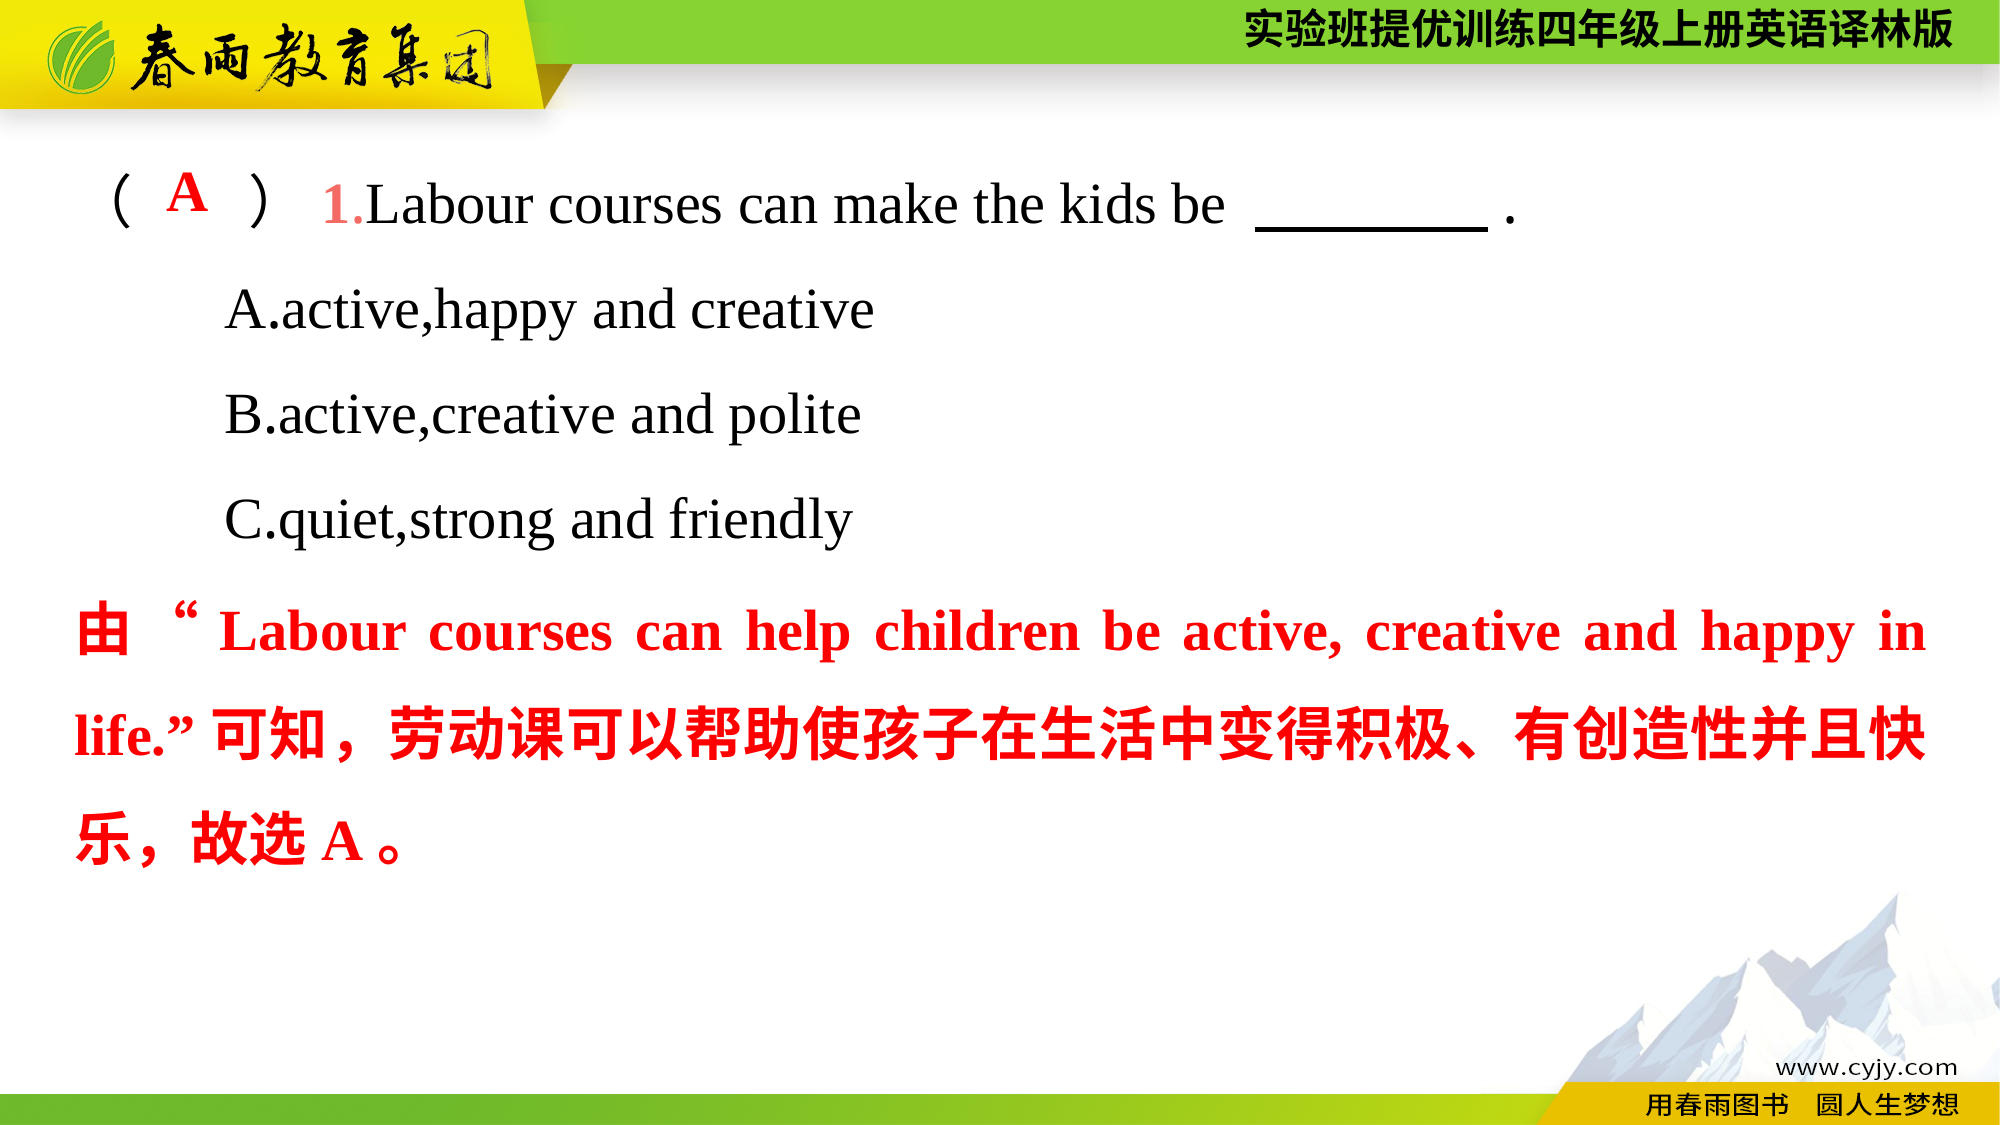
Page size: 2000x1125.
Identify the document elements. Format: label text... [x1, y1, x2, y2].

text_box 由“Labour courses can help children be active, creative and happy in life.”可知，劳动课可以帮助使孩子在生活中变得积极、有创造性并且快乐，故选A。 [59, 549, 1944, 880]
picture [0, 0, 2000, 1125]
list （ ）1.Labour courses can make the kids be . A.active,happy and creative B.active,creative and polite C.quiet,strong and friendly [59, 122, 1944, 549]
text_box A [151, 146, 224, 231]
